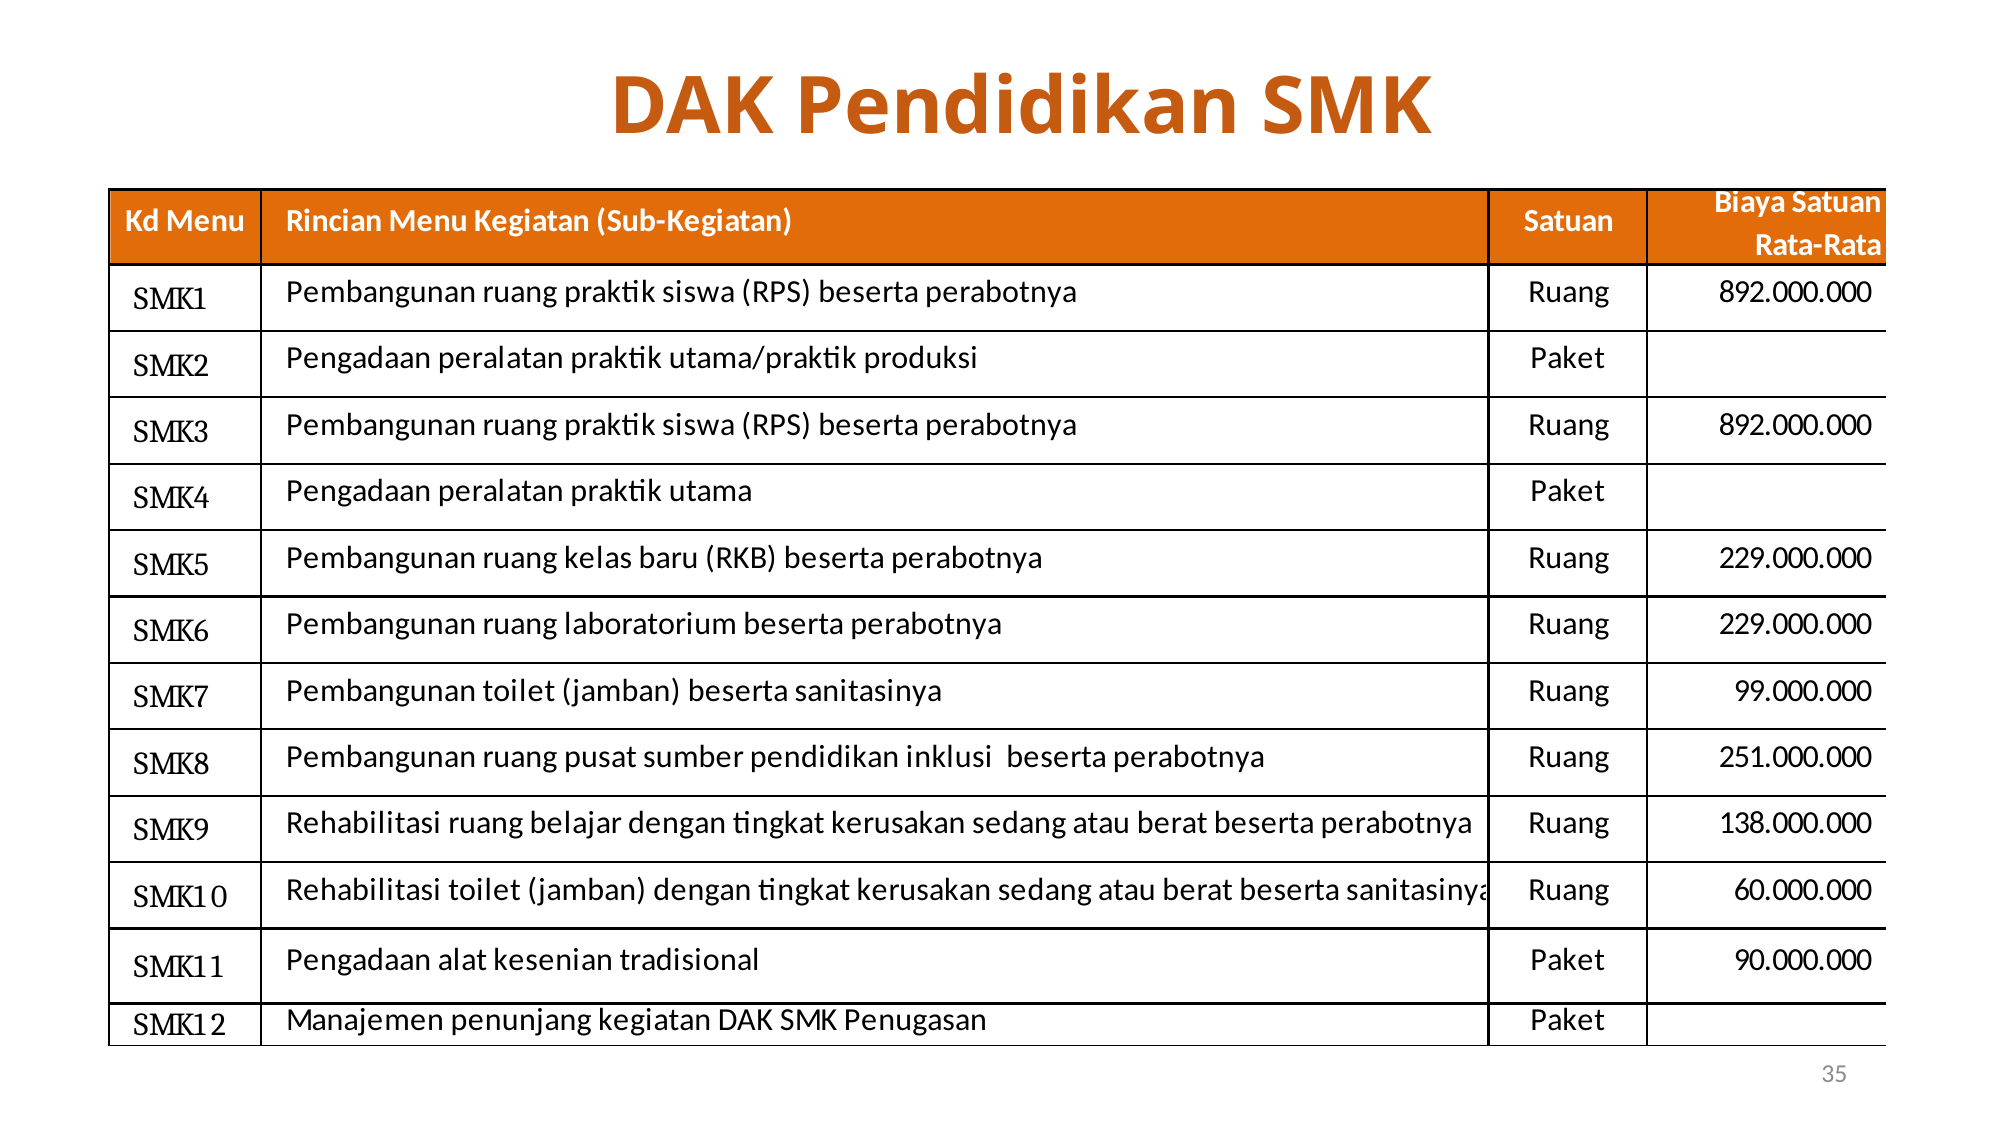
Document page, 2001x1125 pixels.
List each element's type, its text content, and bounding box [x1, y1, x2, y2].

slide_number 35 [1412, 1048, 1863, 1103]
text_box DAK Pendidikan SMK [278, 30, 1764, 187]
picture [108, 188, 1889, 1048]
